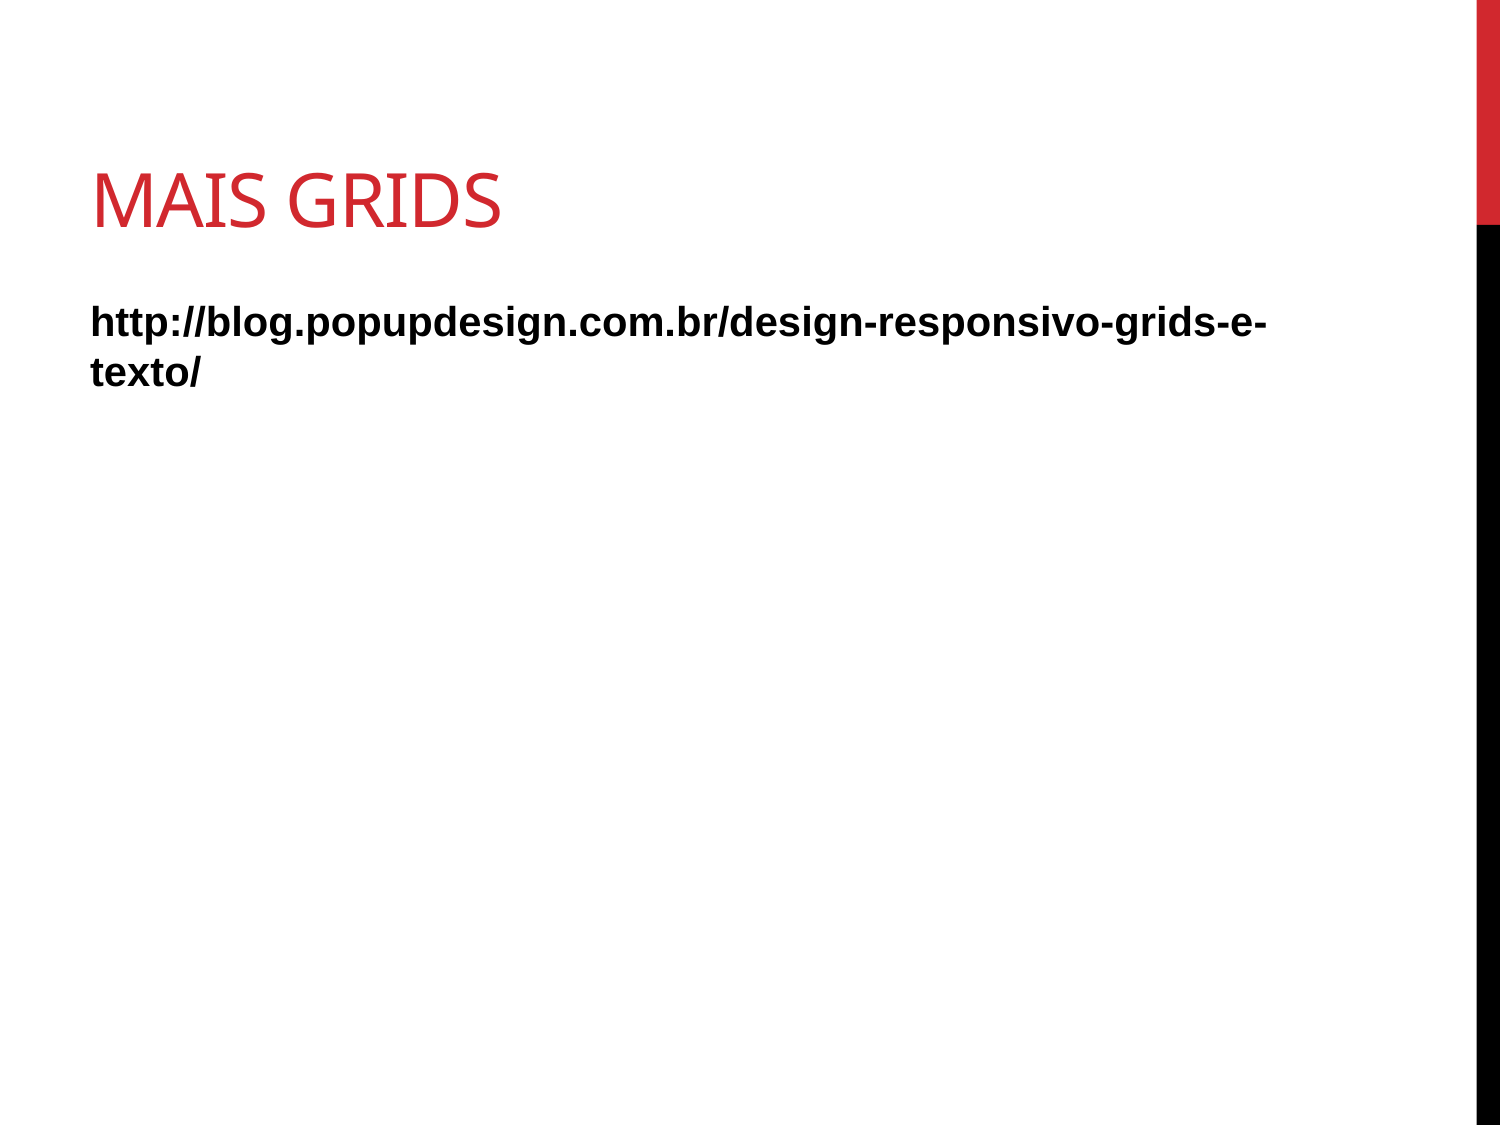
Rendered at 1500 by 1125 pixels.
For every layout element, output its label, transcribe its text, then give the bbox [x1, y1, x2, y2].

title Mais grids [75, 25, 1025, 250]
list http://blog.popupdesign.com.br/design-responsivo-grids-e-texto/ [75, 287, 1325, 1005]
